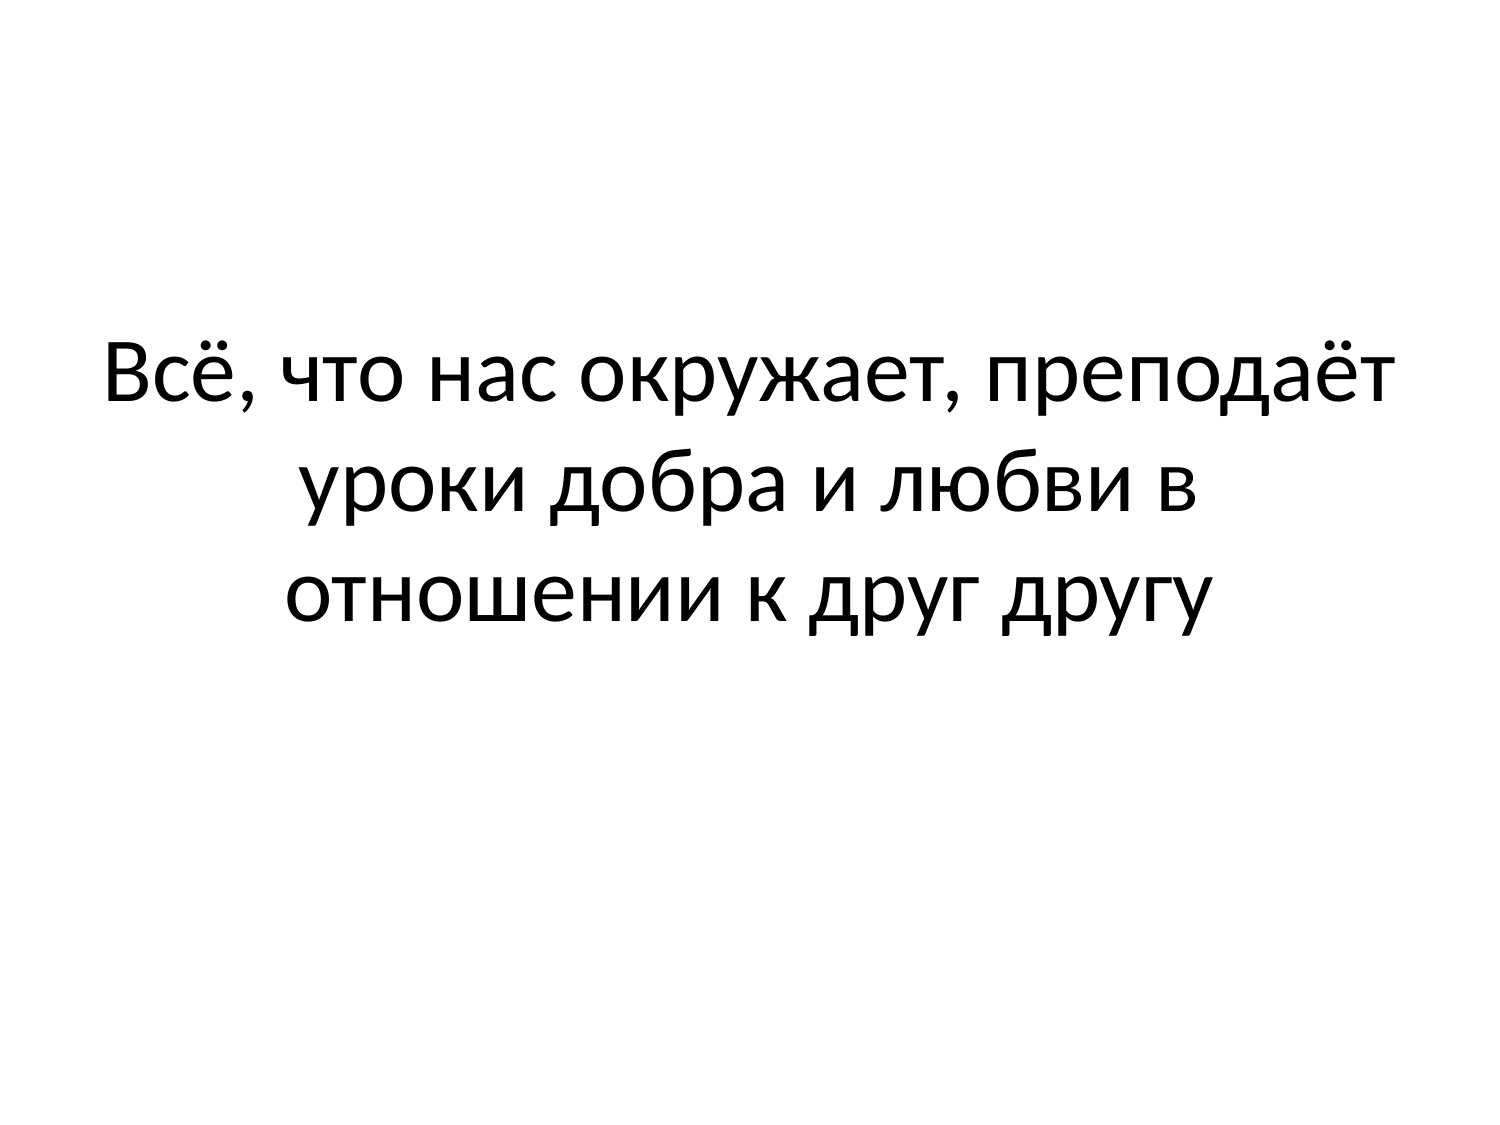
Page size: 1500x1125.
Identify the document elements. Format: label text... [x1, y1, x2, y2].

title Всё, что нас окружает, преподаёт уроки добра и любви в отношении к друг другу [75, 45, 1425, 906]
